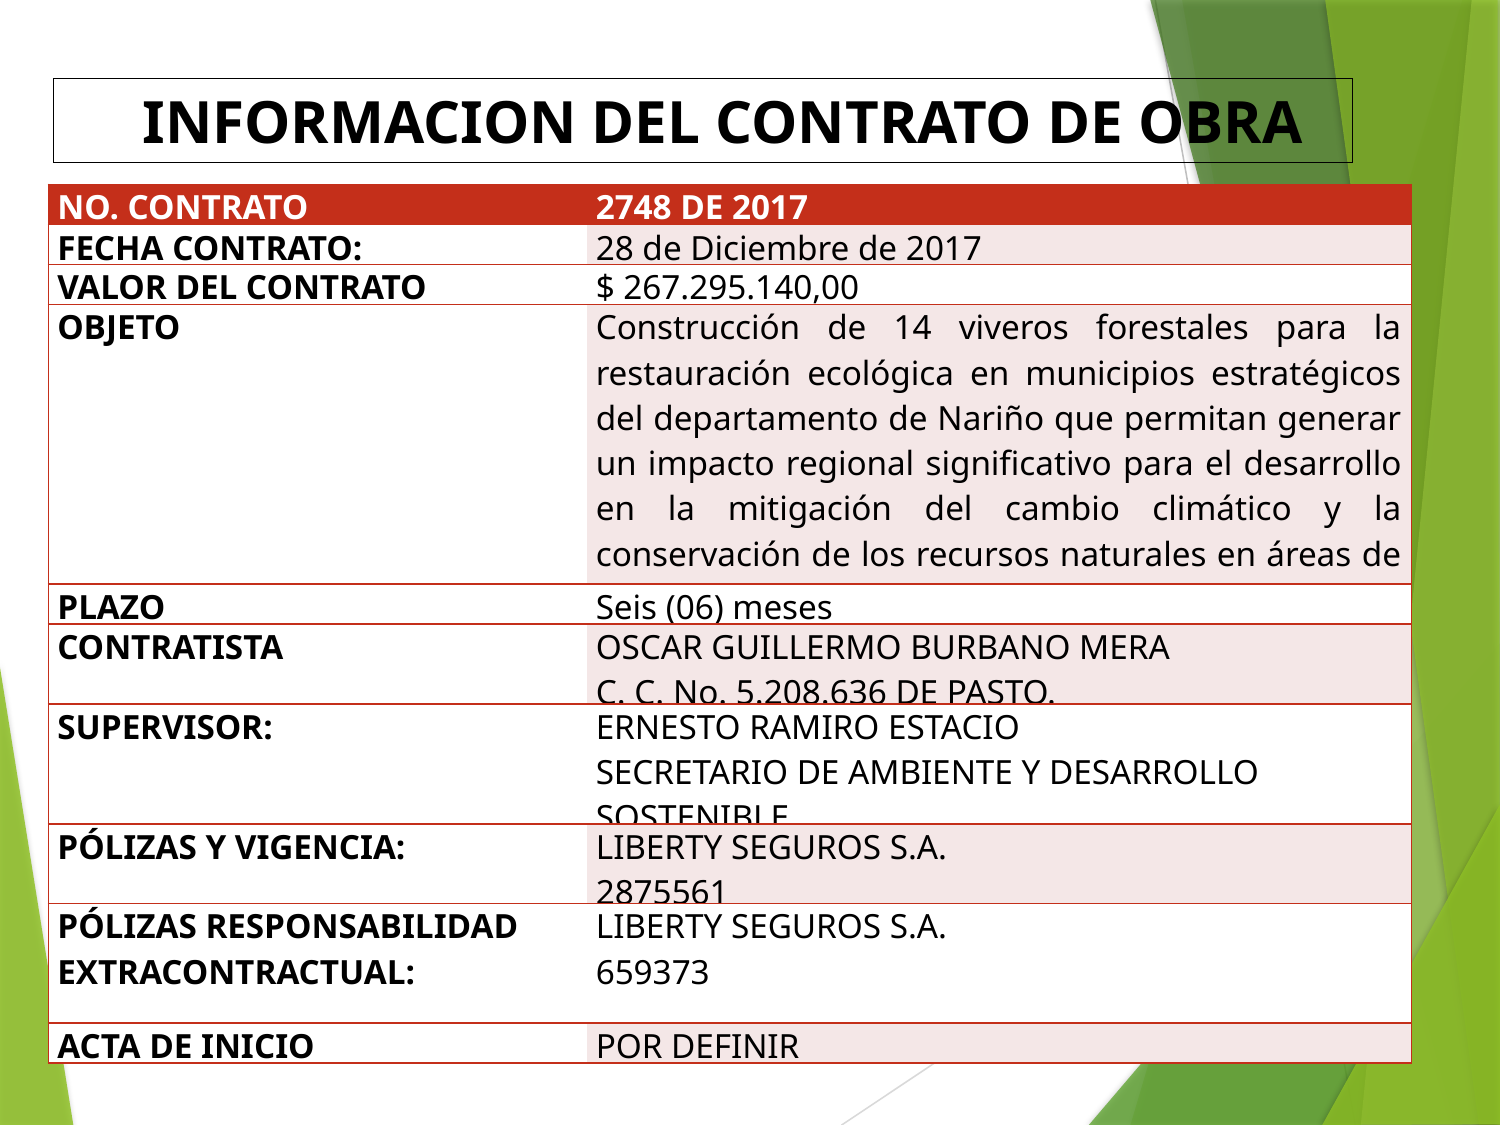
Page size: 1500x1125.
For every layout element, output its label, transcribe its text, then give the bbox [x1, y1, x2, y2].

text_box INFORMACION DEL CONTRATO DE OBRA [53, 78, 1353, 163]
table_cell Seis (06) meses [587, 585, 1411, 623]
table_cell FECHA CONTRATO: [49, 225, 587, 264]
table_cell ERNESTO RAMIRO ESTACIO SECRETARIO DE AMBIENTE Y DESARROLLO SOSTENIBLE. [587, 705, 1411, 823]
table_cell ACTA DE INICIO [49, 1024, 587, 1062]
table_cell OSCAR GUILLERMO BURBANO MERA C. C. No. 5.208.636 DE PASTO. [587, 625, 1411, 703]
table_cell LIBERTY SEGUROS S.A. 659373 [587, 904, 1411, 1022]
table_cell OBJETO [49, 305, 587, 583]
table_cell PLAZO [49, 585, 587, 623]
table_header NO. CONTRATO [49, 185, 587, 224]
table_cell POR DEFINIR [587, 1024, 1411, 1062]
table_cell PÓLIZAS Y VIGENCIA: [49, 825, 587, 903]
table_cell 28 de Diciembre de 2017 [587, 225, 1411, 264]
table_cell SUPERVISOR: [49, 705, 587, 823]
table_header 2748 DE 2017 [587, 185, 1411, 224]
table_cell LIBERTY SEGUROS S.A. 2875561 [587, 825, 1411, 903]
table_cell Construcción de 14 viveros forestales para la restauración ecológica en municipios estratégicos del departamento de Nariño que permitan generar un impacto regional significativo para el desarrollo en la mitigación del cambio climático y la conservación de los recursos naturales en áreas de recarga hídrica. [587, 305, 1411, 583]
table_cell VALOR DEL CONTRATO [49, 265, 587, 304]
table_cell CONTRATISTA [49, 625, 587, 703]
table_cell $ 267.295.140,00 [587, 265, 1411, 304]
table_cell PÓLIZAS RESPONSABILIDAD EXTRACONTRACTUAL: [49, 904, 587, 1022]
